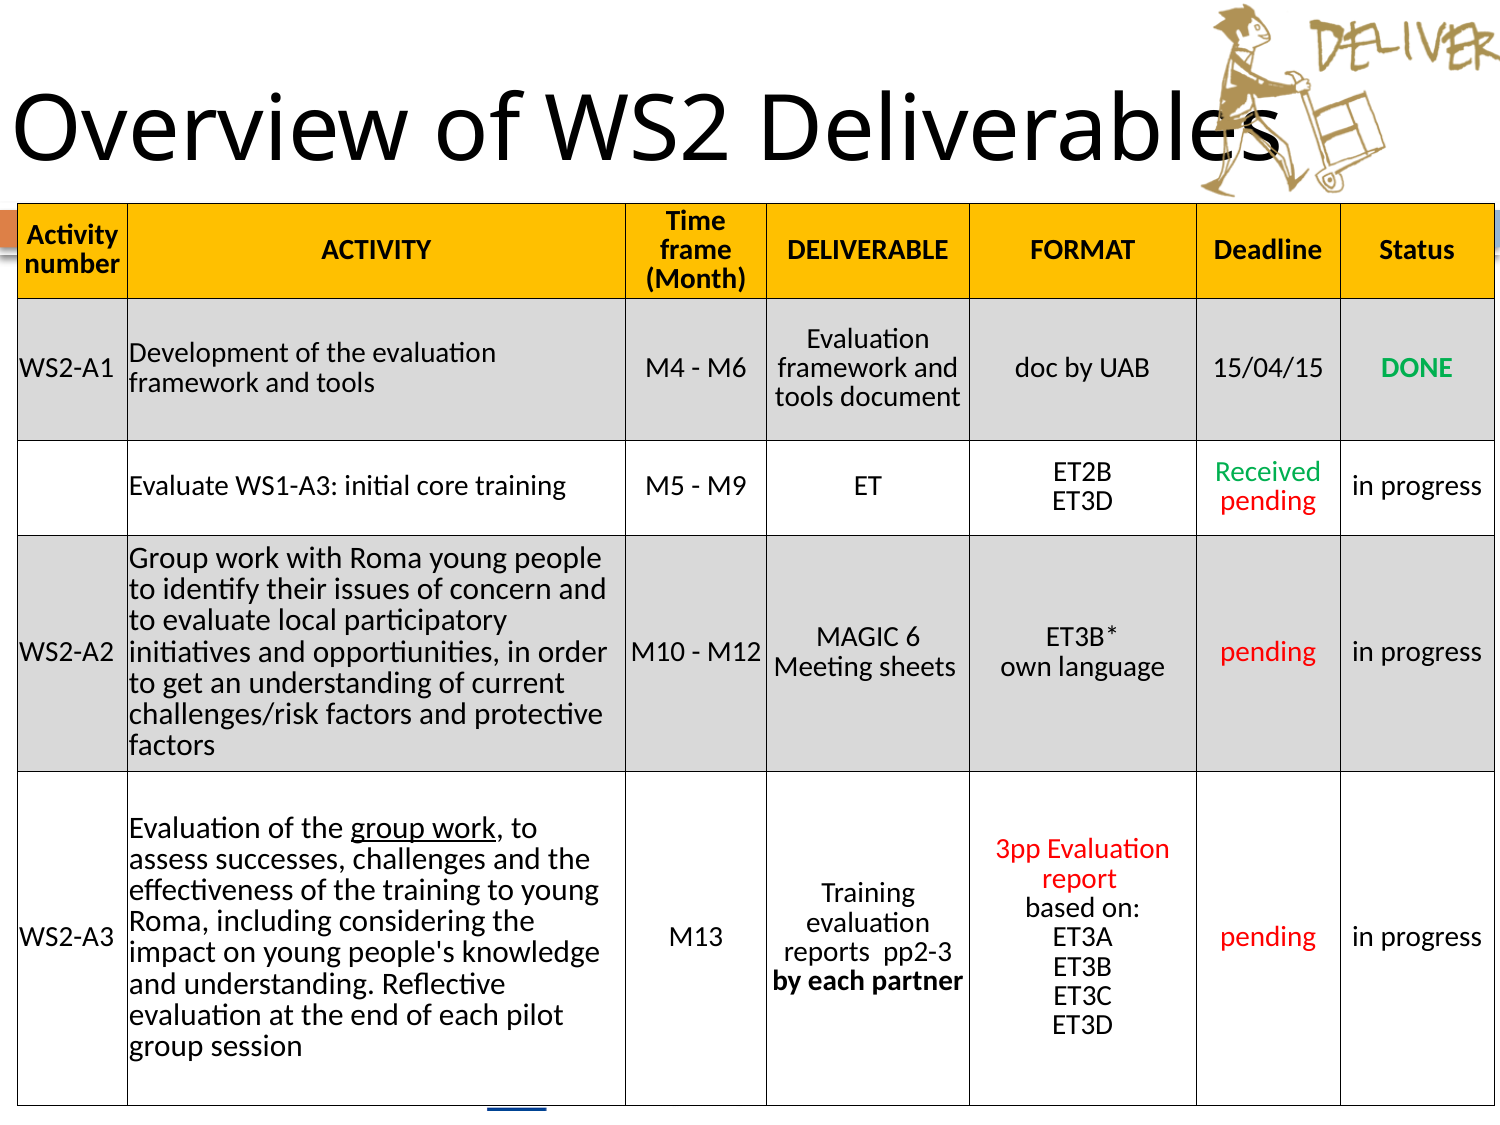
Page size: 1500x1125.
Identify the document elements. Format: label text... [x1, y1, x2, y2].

table_cell Training evaluation reports pp2-3 by each partner [767, 772, 969, 1105]
table_header Status [1341, 212, 1494, 298]
table_cell Received pending [1197, 441, 1340, 535]
table_cell pending [1197, 536, 1340, 771]
table_header FORMAT [970, 204, 1196, 298]
table_header ACTIVITY [128, 204, 625, 298]
table_cell in progress [1341, 441, 1494, 535]
table_cell ET2B ET3D [970, 441, 1196, 535]
table_cell in progress [1341, 536, 1494, 771]
picture [1186, 0, 1500, 204]
table_header Activity number [18, 204, 127, 298]
table_header Time frame (Month) [626, 204, 766, 298]
table_cell 15/04/15 [1197, 299, 1340, 440]
table_cell Evaluate WS1-A3: initial core training [128, 441, 625, 535]
table_cell WS2-A2 [18, 536, 127, 771]
table_cell Evaluation of the group work, to assess successes, challenges and the effectiveness of the training to young Roma, including considering the impact on young people's knowledge and understanding. Reflective evaluation at the end of each pilot group session [128, 772, 625, 1105]
table_cell pending [1197, 772, 1340, 1105]
table_header DELIVERABLE [767, 204, 969, 298]
table_cell Development of the evaluation framework and tools [128, 299, 625, 440]
table_cell M13 [626, 772, 766, 1105]
table_cell M4 - M6 [626, 299, 766, 440]
table_cell M5 - M9 [626, 441, 766, 535]
table_cell WS2-A3 [18, 772, 127, 1105]
table_header Deadline [1197, 212, 1340, 298]
table_cell Evaluation framework and tools document [767, 299, 969, 440]
table_cell M10 - M12 [626, 536, 766, 771]
table_cell Group work with Roma young people to identify their issues of concern and to evaluate local participatory initiatives and opportiunities, in order to get an understanding of current challenges/risk factors and protective factors [128, 536, 625, 771]
table_cell in progress [1341, 772, 1494, 1105]
table_cell 3pp Evaluation report based on: ET3A ET3B ET3C ET3D [970, 772, 1196, 1105]
title Overview of WS2 Deliverables [0, 42, 1180, 206]
picture [459, 1106, 597, 1111]
table_cell DONE [1341, 299, 1494, 440]
table_cell MAGIC 6 Meeting sheets [767, 536, 969, 771]
table_cell ET [767, 441, 969, 535]
table_cell ET3B* own language [970, 536, 1196, 771]
table_cell doc by UAB [970, 299, 1196, 440]
table_cell WS2-A1 [18, 299, 127, 440]
table_cell [18, 441, 127, 535]
